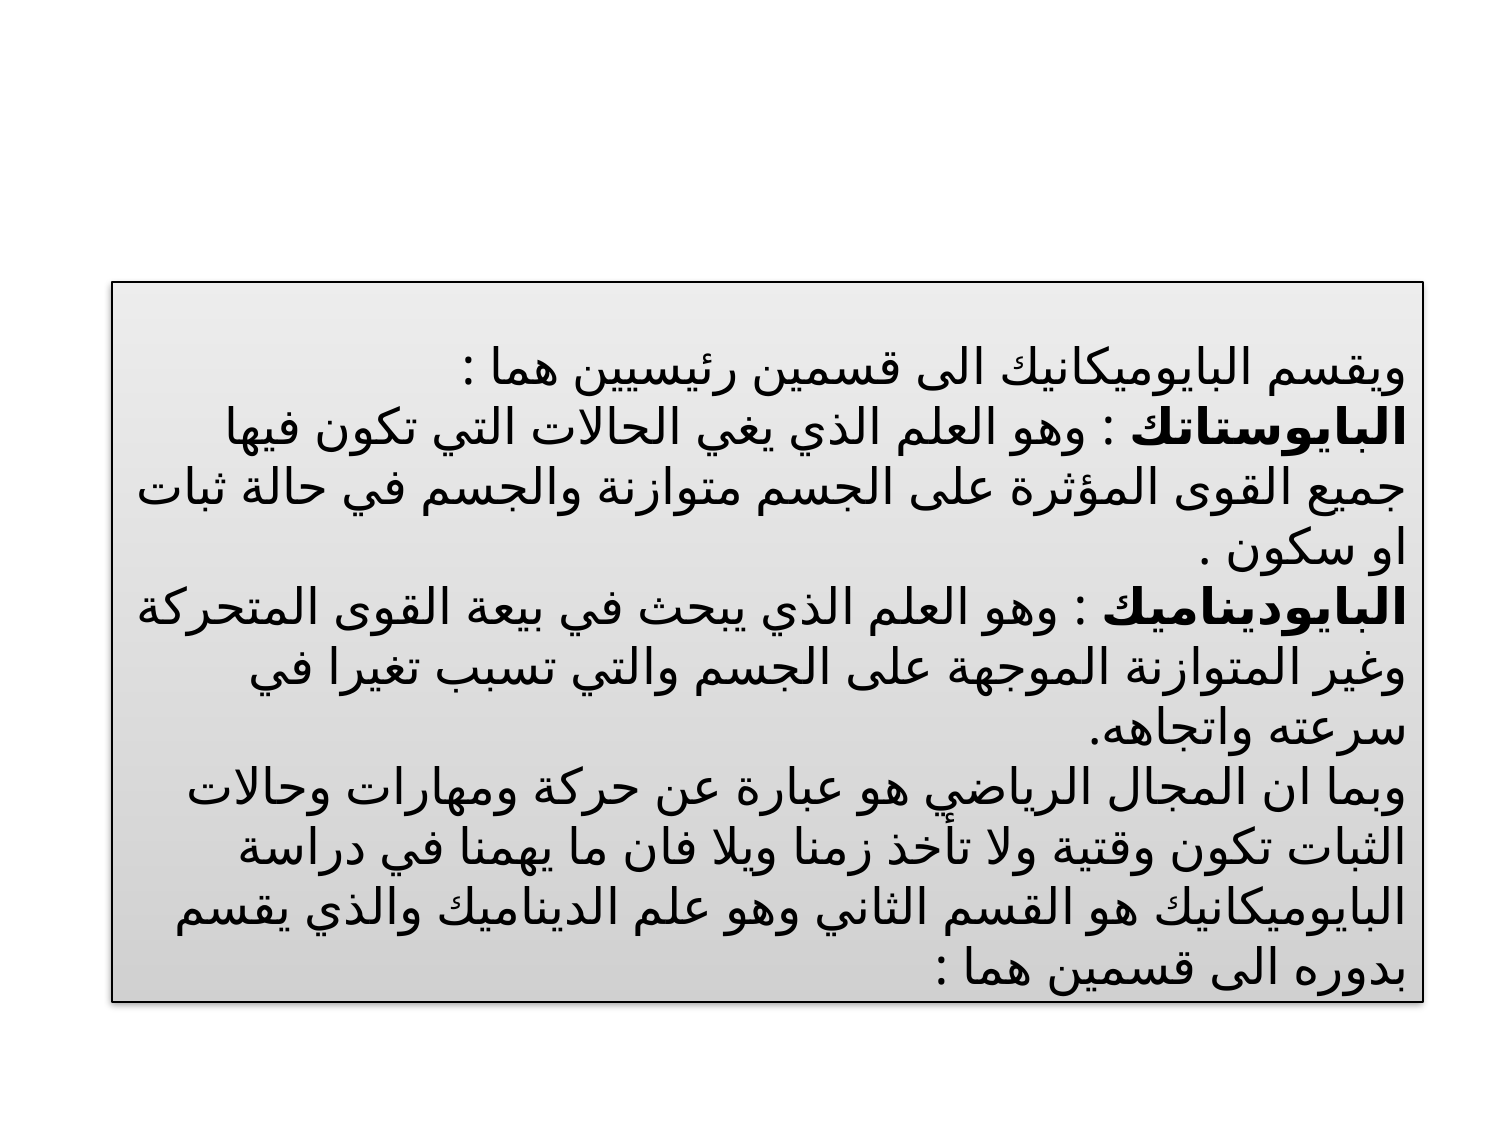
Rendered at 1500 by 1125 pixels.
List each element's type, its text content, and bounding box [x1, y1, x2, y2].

text_box ويقسم البايوميكانيك الى قسمين رئيسيين هما : البايوستاتك : وهو العلم الذي يغي الحالات التي تكون فيها جميع القوى المؤثرة على الجسم متوازنة والجسم في حالة ثبات او سكون . البايوديناميك : وهو العلم الذي يبحث في بيعة القوى المتحركة وغير المتوازنة الموجهة على الجسم والتي تسبب تغيرا في سرعته واتجاهه. وبما ان المجال الرياضي هو عبارة عن حركة ومهارات وحالات الثبات تكون وقتية ولا تأخذ زمنا ويلا فان ما يهمنا في دراسة البايوميكانيك هو القسم الثاني وهو علم الديناميك والذي يقسم بدوره الى قسمين هما : [111, 281, 1424, 1003]
